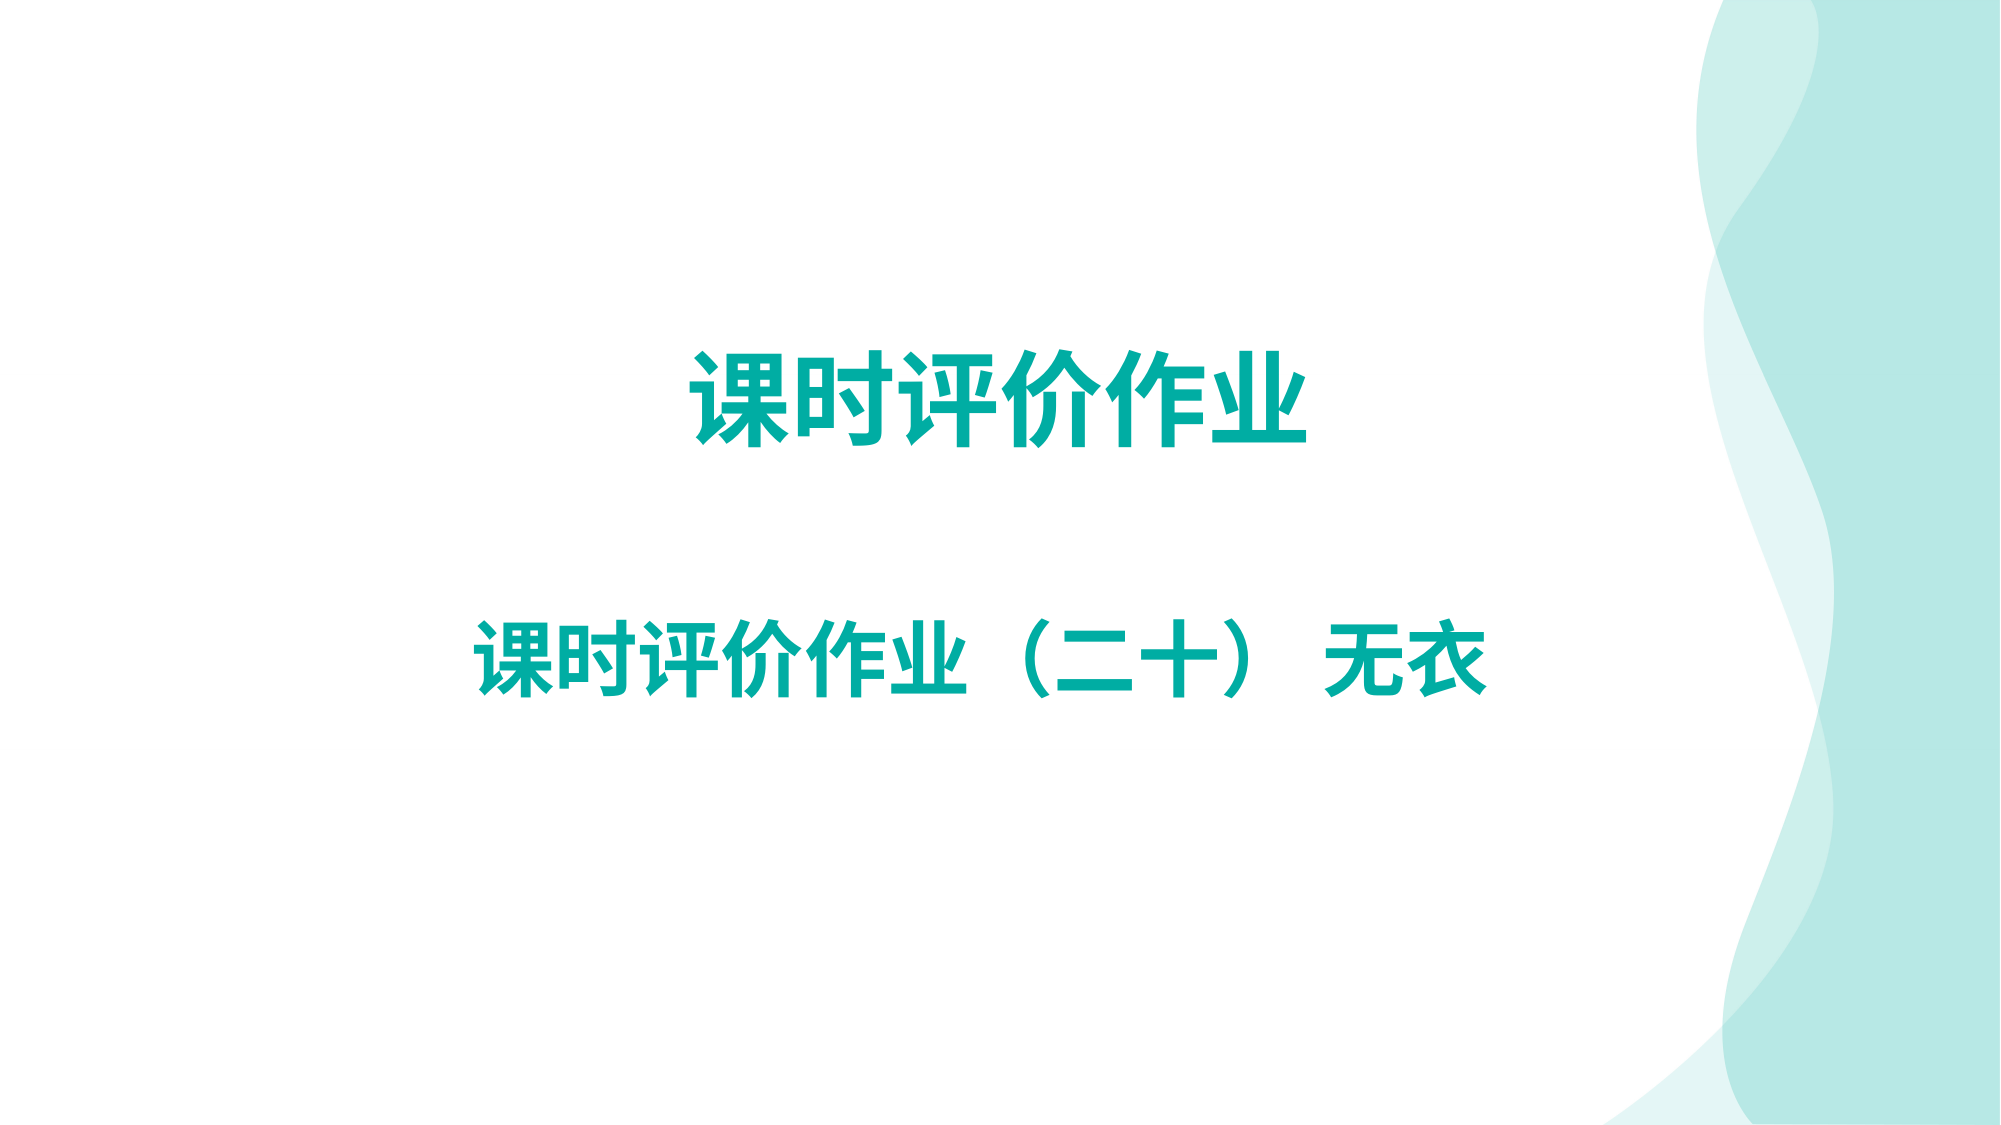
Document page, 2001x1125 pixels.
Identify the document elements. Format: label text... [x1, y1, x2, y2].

picture [0, 461, 2000, 1125]
text_box 课时评价作业 [0, 329, 2000, 461]
picture [0, 0, 2000, 329]
text_box 课时评价作业（二十） 无衣 [76, 602, 1884, 805]
